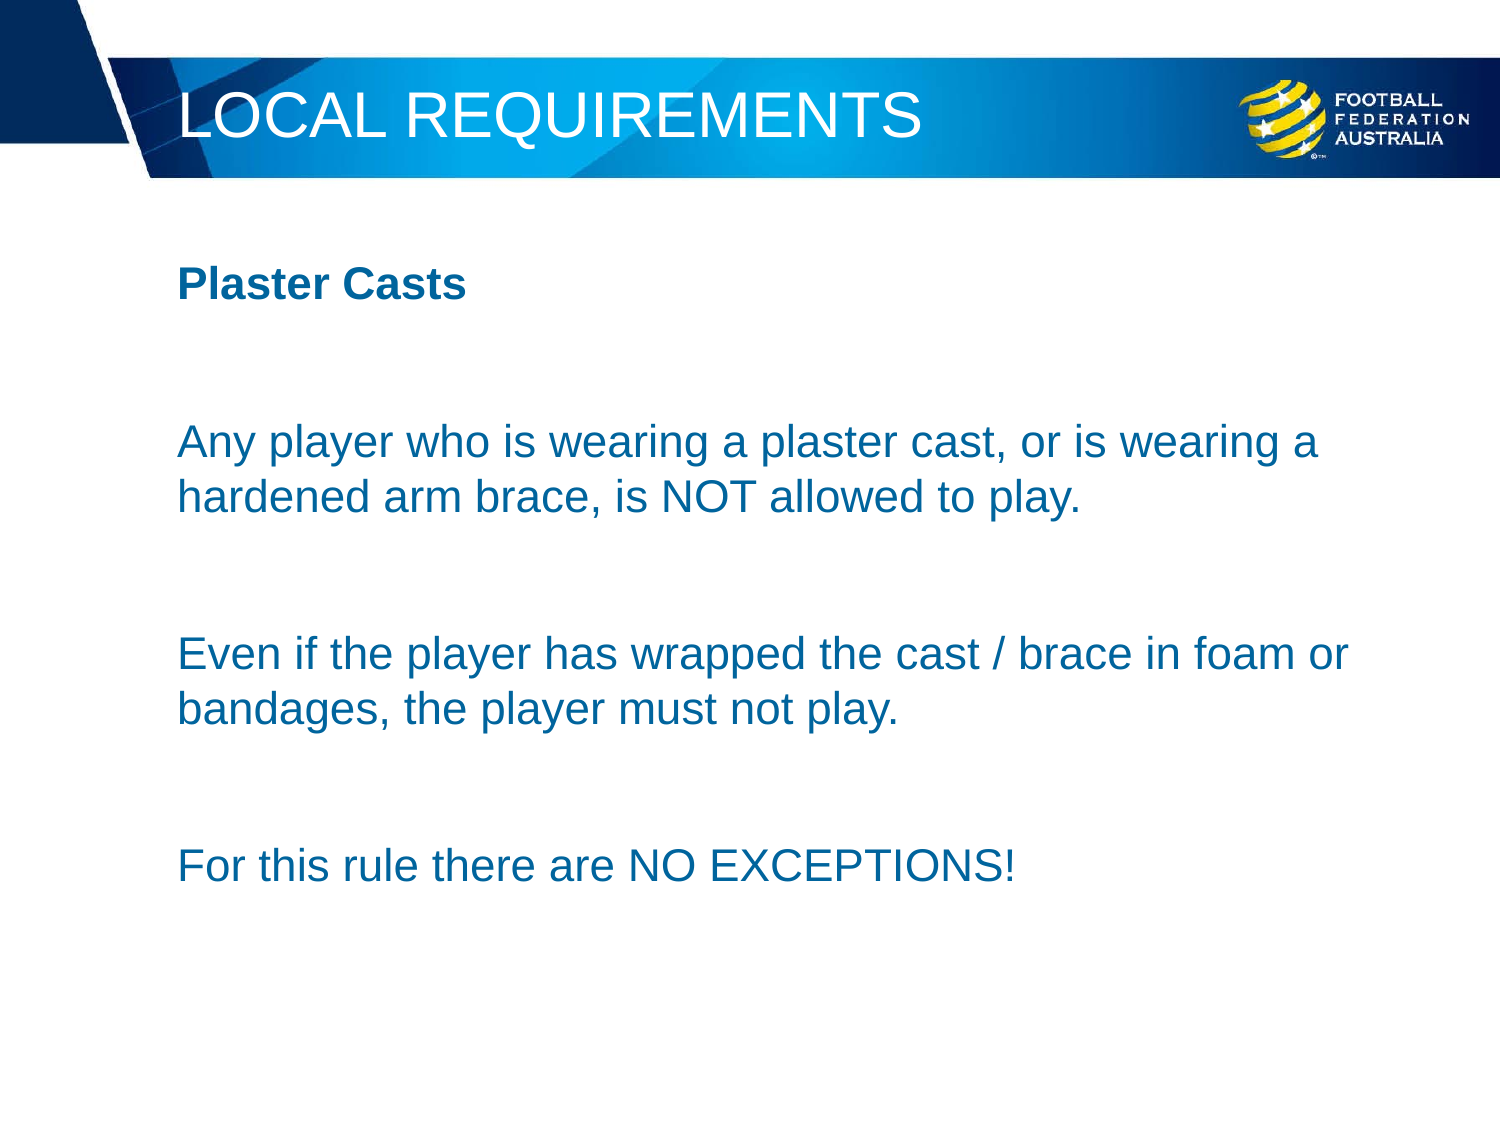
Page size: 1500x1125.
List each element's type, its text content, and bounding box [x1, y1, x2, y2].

title LOCAL REQUIREMENTS [176, 74, 1211, 149]
list Plaster Casts Any player who is wearing a plaster cast, or is wearing a hardened arm brace, is NOT allowed to play. Even if the player has wrapped the cast / brace in foam or bandages, the player must not play. For this rule there are NO EXCEPTIONS! [176, 253, 1468, 1111]
picture [0, 0, 1500, 208]
